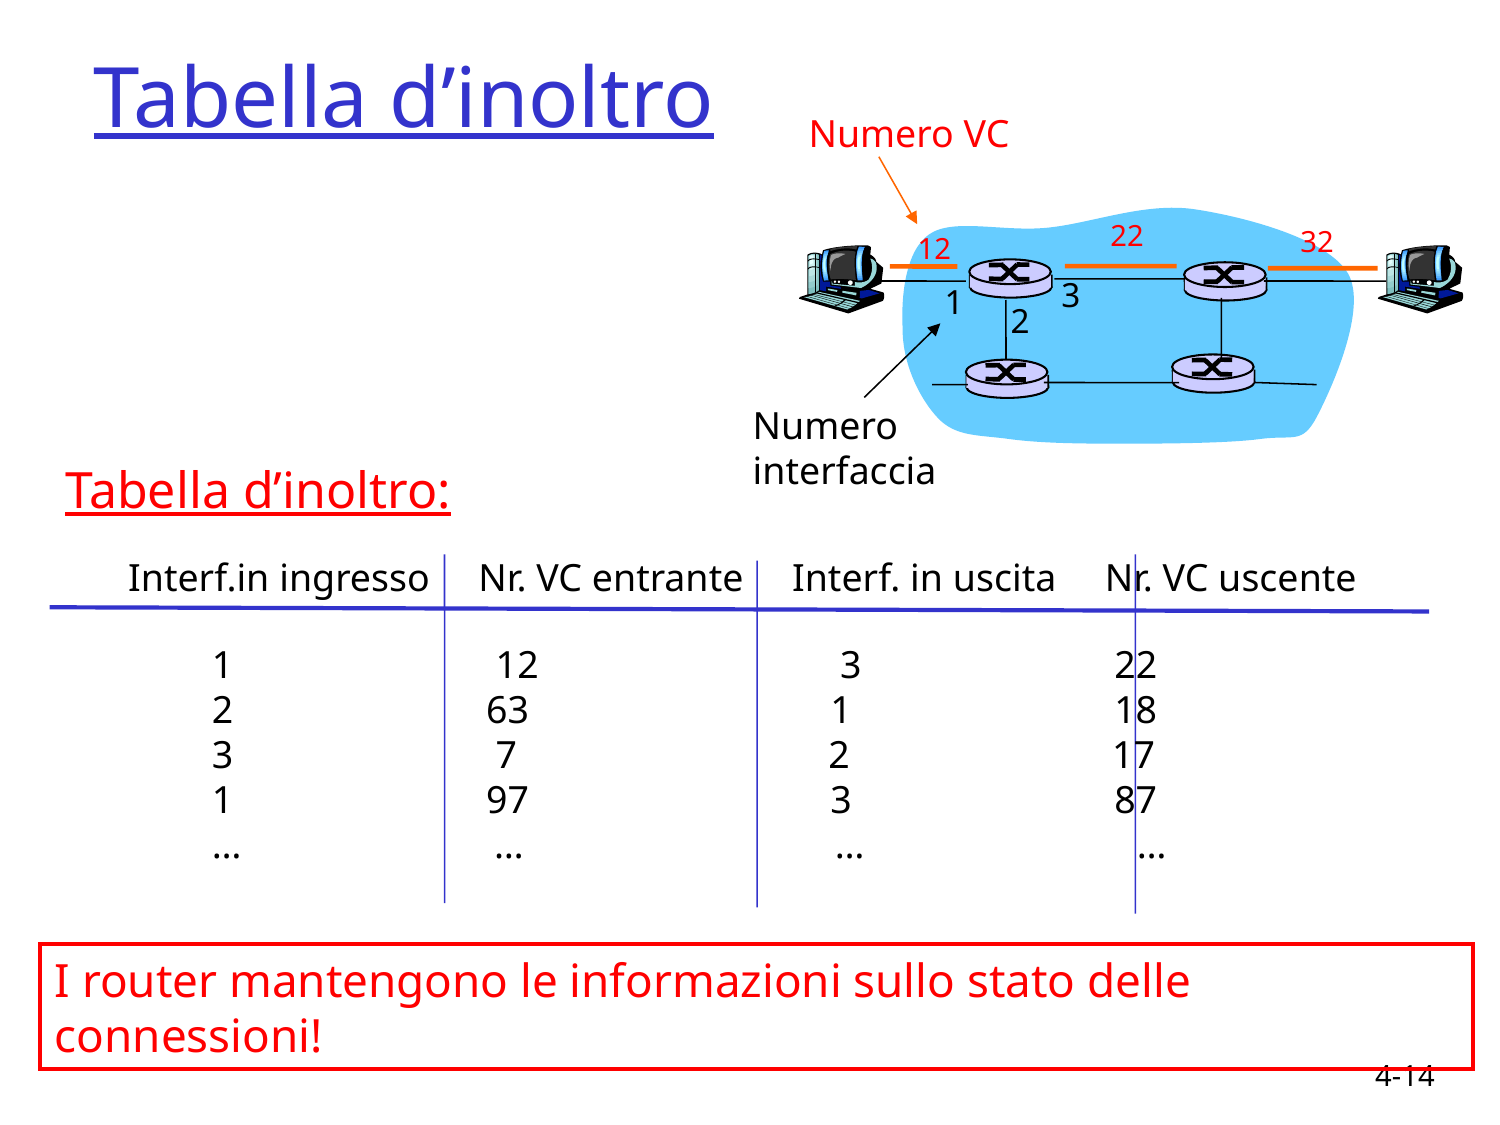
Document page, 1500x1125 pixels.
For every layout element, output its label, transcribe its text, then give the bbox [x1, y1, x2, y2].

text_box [49, 546, 1430, 914]
slide_number 4-14 [1338, 1069, 1451, 1125]
text_box I router mantengono le informazioni sullo stato delle connessioni! [40, 944, 1474, 1069]
text_box Tabella d’inoltro: [50, 451, 467, 526]
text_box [733, 102, 1465, 545]
title Tabella d’inoltro [78, 0, 1355, 188]
